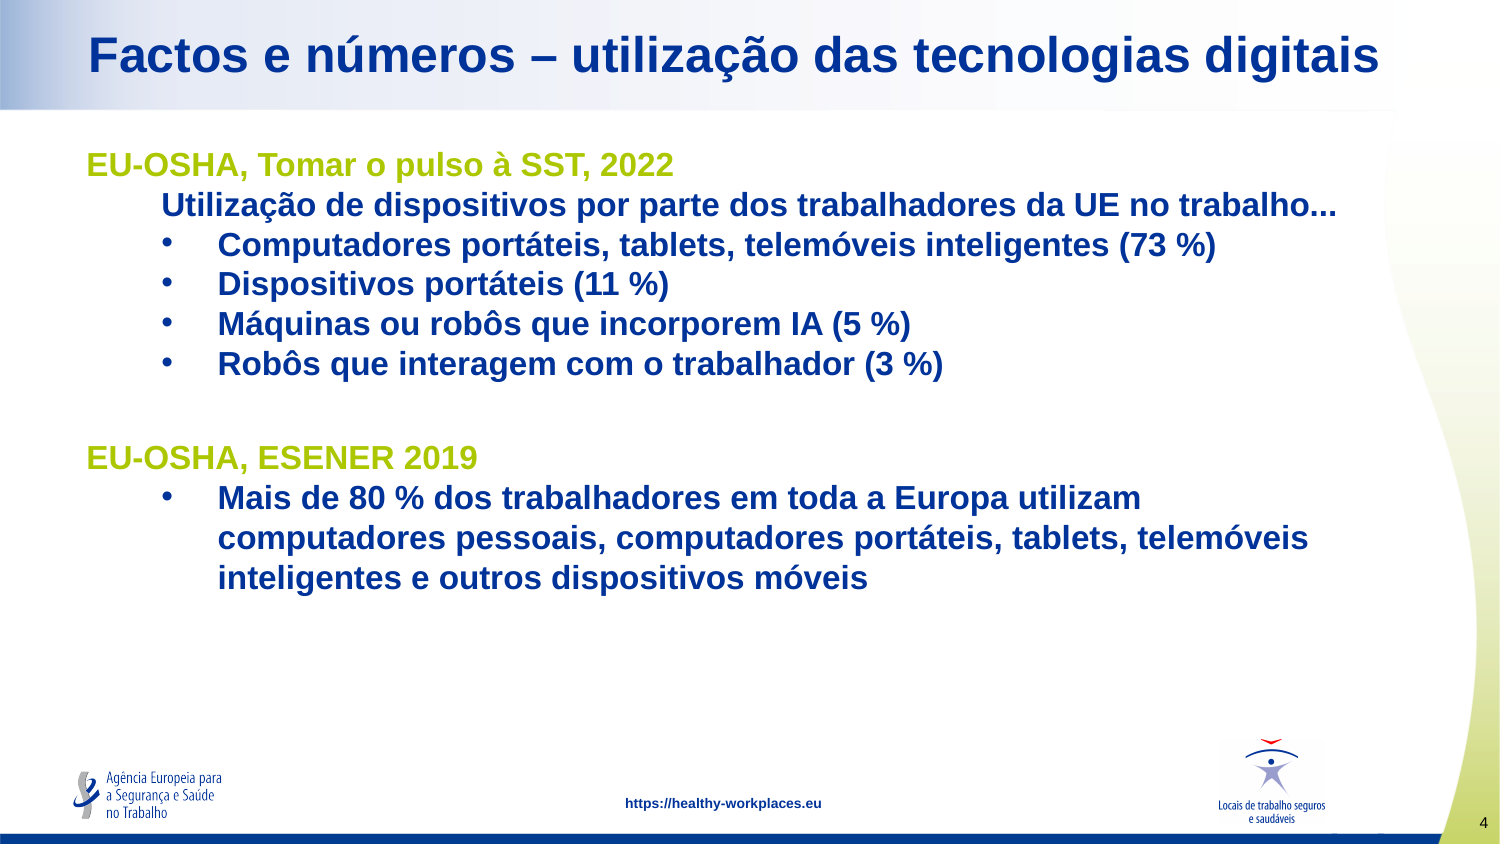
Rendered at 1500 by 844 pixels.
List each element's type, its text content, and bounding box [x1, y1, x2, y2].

picture [0, 0, 1500, 844]
title Factos e números – utilização das tecnologias digitais [73, 0, 1450, 131]
text_box EU-OSHA, Tomar o pulso à SST, 2022 Utilização de dispositivos por parte dos trabalhadores da UE no trabalho... Computadores portáteis, tablets, telemóveis inteligentes (73 %) Dispositivos portáteis (11 %) Máquinas ou robôs que incorporem IA (5 %) Robôs que interagem com o trabalhador (3 %) EU-OSHA, ESENER 2019 Mais de 80 % dos trabalhadores em toda a Europa utilizam computadores pessoais, computadores portáteis, tablets, telemóveis inteligentes e outros dispositivos móveis [71, 135, 1387, 604]
